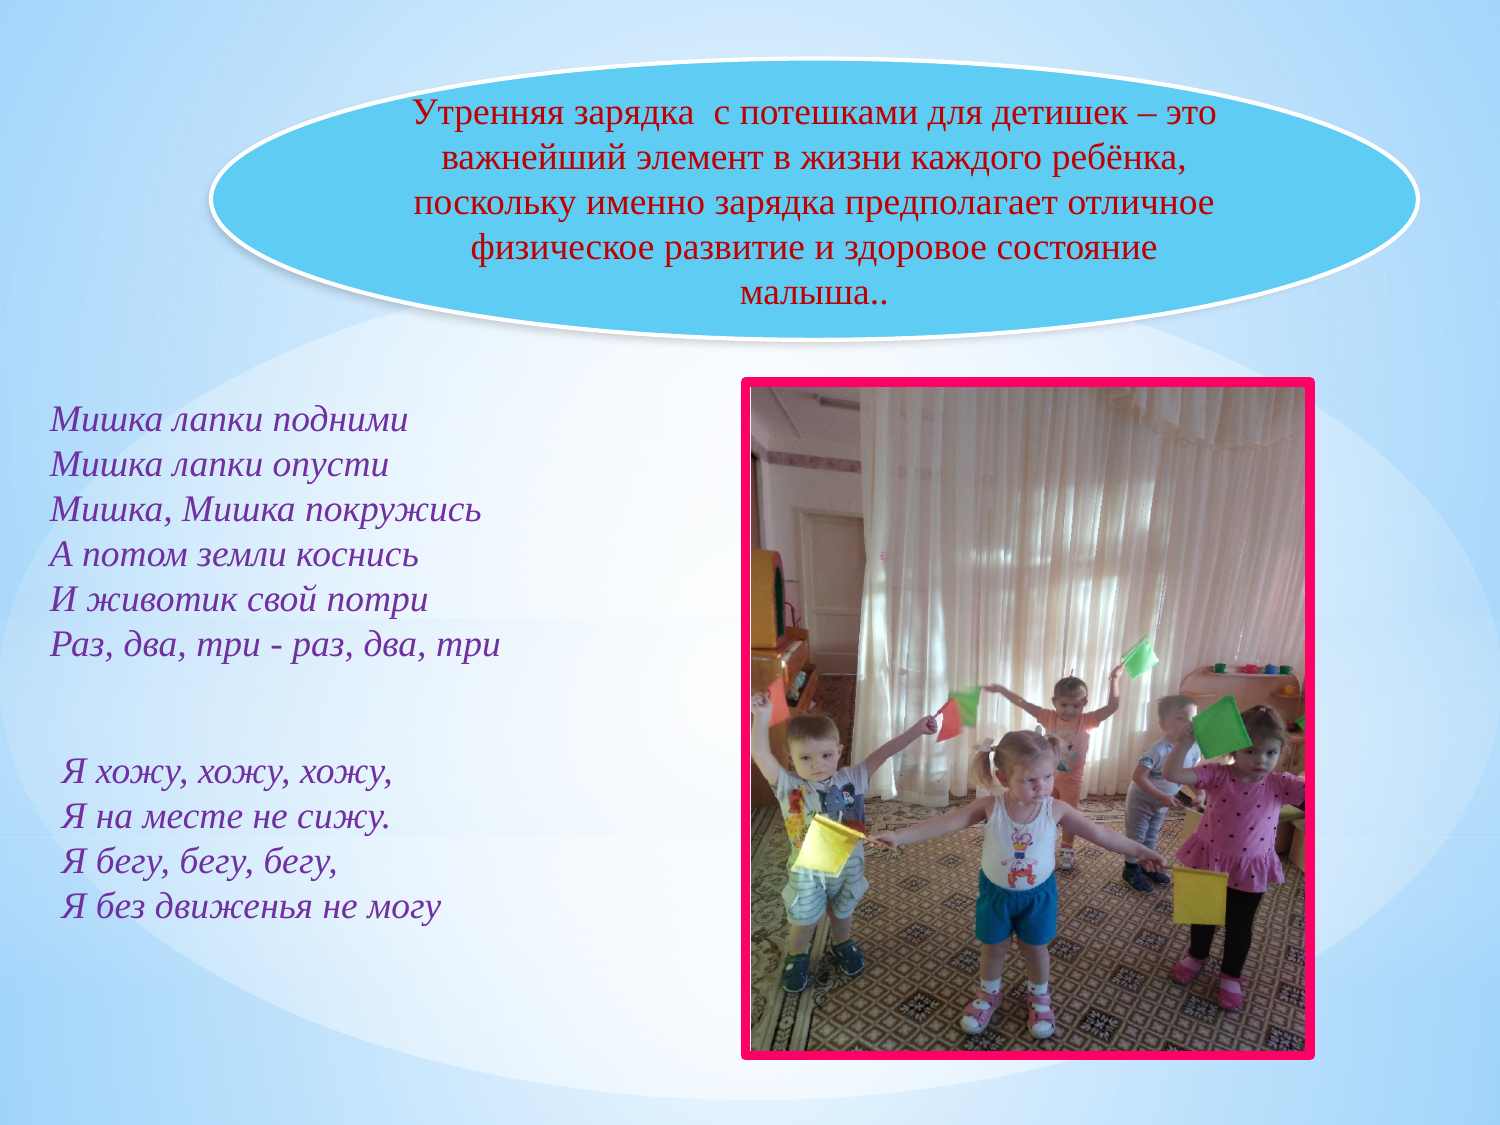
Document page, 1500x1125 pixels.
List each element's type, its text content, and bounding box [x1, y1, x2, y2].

text_box Утренняя зарядка с потешками для детишек – это важнейший элемент в жизни каждого ребёнка, поскольку именно зарядка предполагает отличное физическое развитие и здоровое состояние малыша.. [208, 56, 1421, 342]
text_box Я хожу, хожу, хожу, Я на месте не сижу. Я бегу, бегу, бегу, Я без движенья не могу [46, 738, 551, 933]
picture [695, 387, 1360, 1051]
text_box Мишка лапки подними Мишка лапки опусти Мишка, Мишка покружись А потом земли коснись И животик свой потри Раз, два, три - раз, два, три [35, 386, 563, 672]
